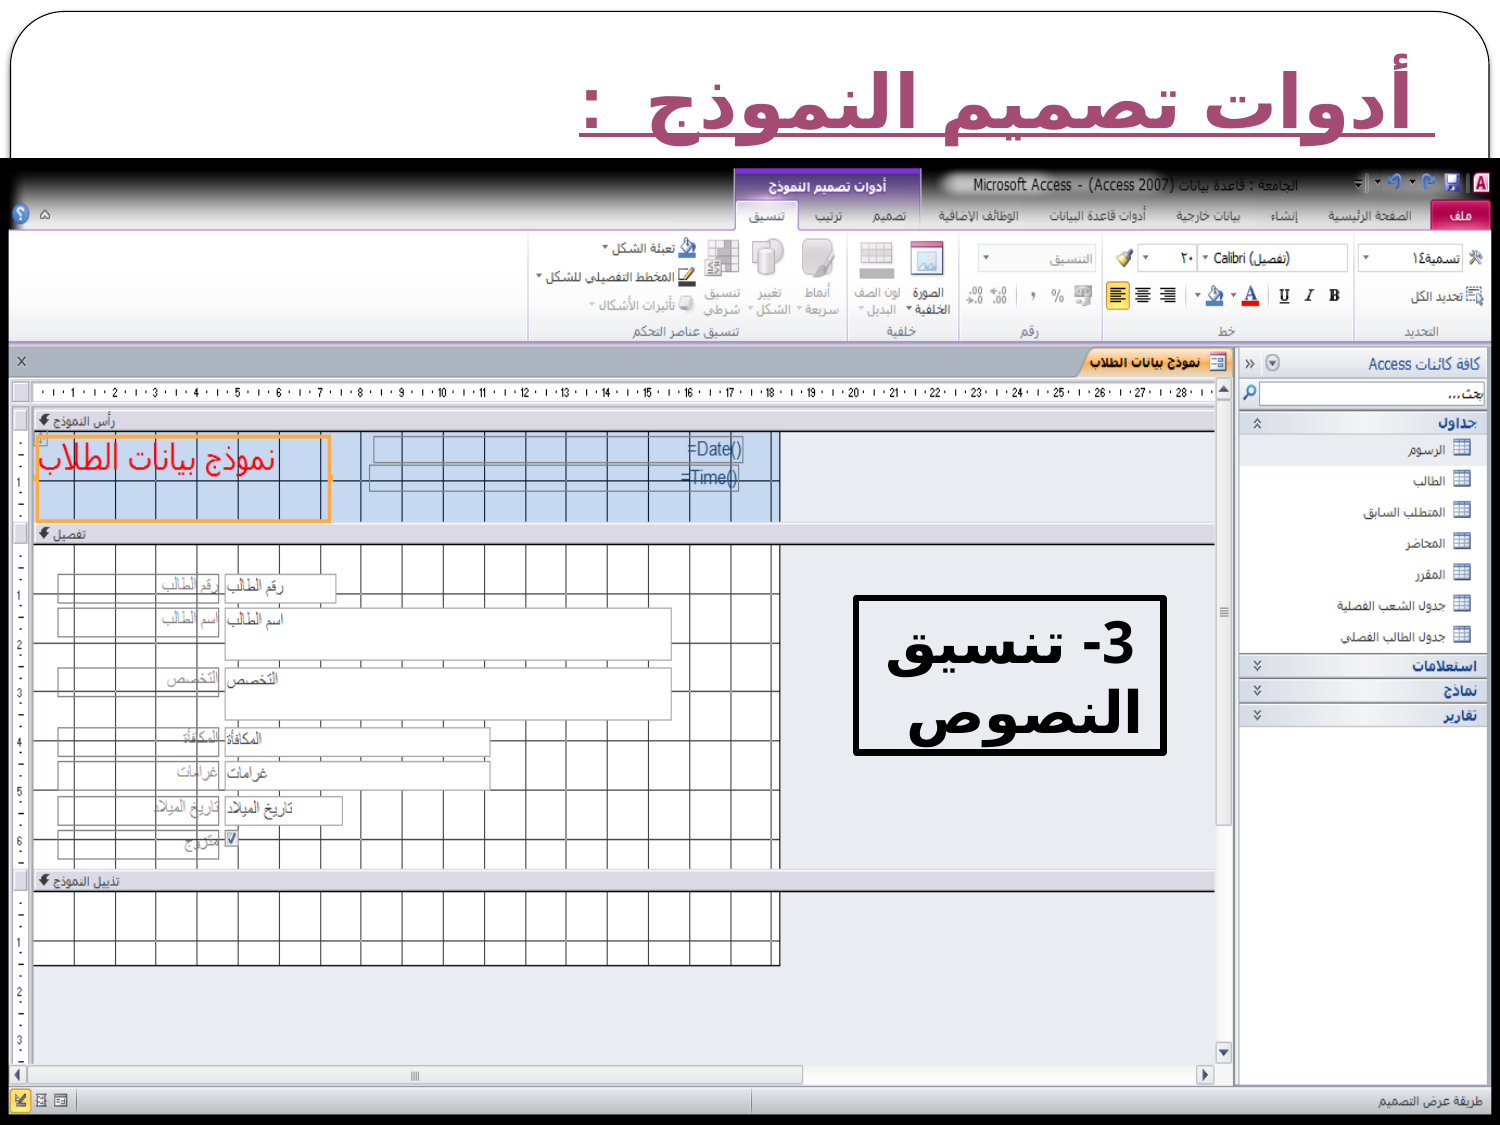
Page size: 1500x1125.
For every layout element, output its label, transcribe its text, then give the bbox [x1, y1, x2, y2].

text_box أدوات تصميم النموذج : [100, 0, 1451, 157]
picture [0, 158, 1500, 1125]
